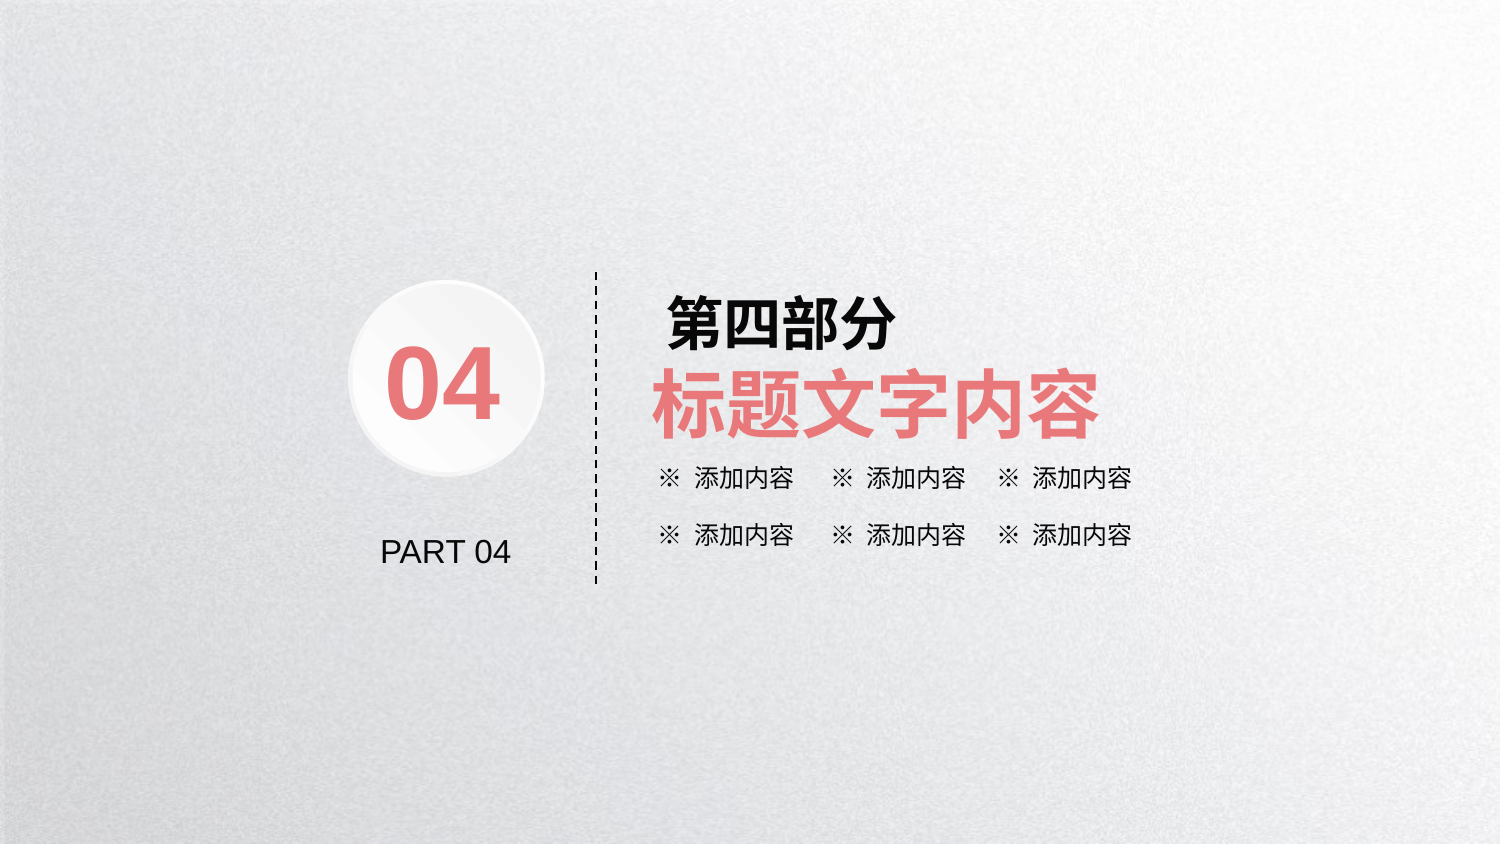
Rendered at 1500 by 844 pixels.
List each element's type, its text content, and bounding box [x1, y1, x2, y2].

text_box PART 04 [380, 529, 529, 570]
text_box ※ 添加内容 [986, 457, 1155, 498]
picture [0, 0, 1500, 844]
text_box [348, 280, 545, 477]
text_box ※ 添加内容 [647, 514, 810, 555]
text_box 第四部分 标题文字内容 [636, 280, 1117, 455]
text_box ※ 添加内容 [820, 457, 982, 498]
text_box ※ 添加内容 [647, 457, 817, 498]
text_box ※ 添加内容 [820, 514, 982, 555]
text_box ※ 添加内容 [986, 514, 1148, 555]
